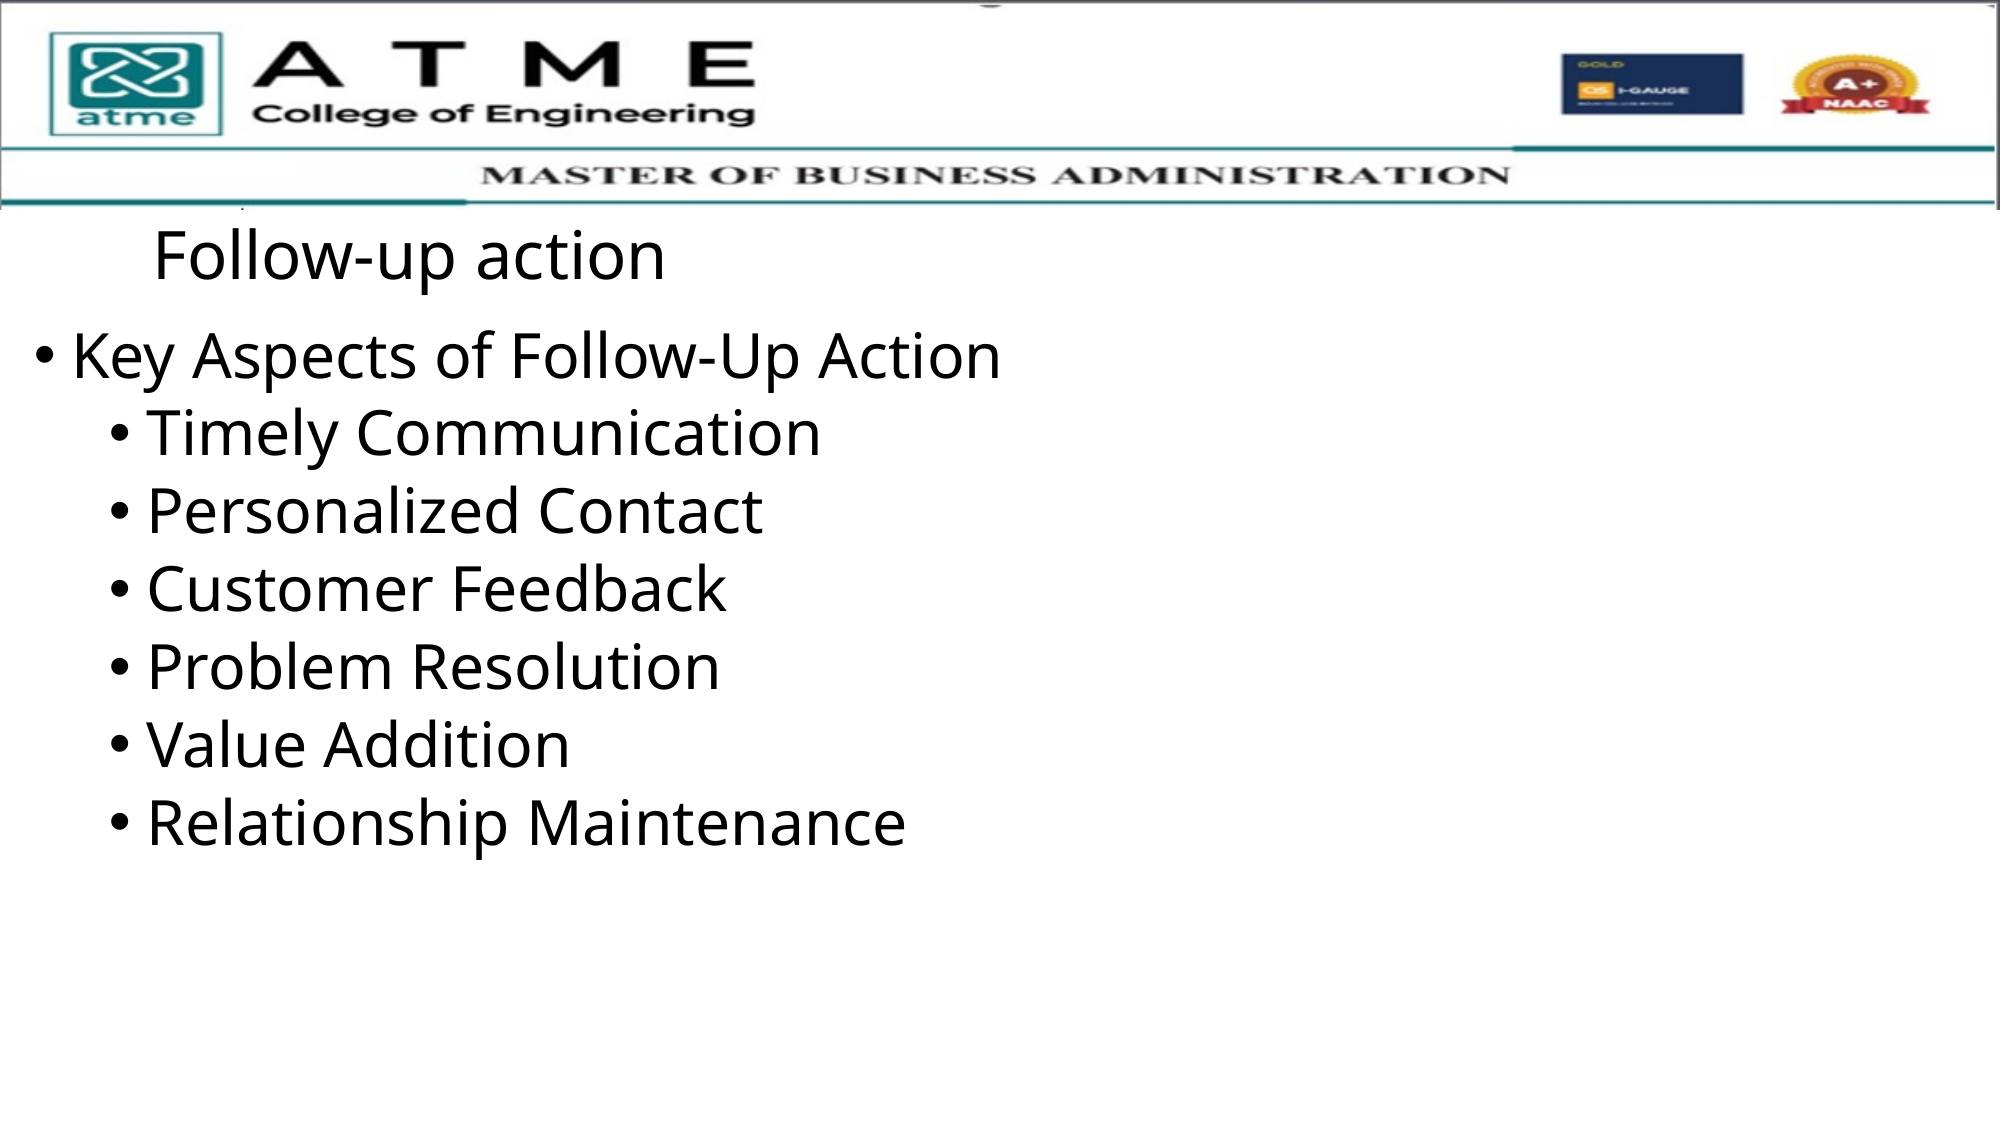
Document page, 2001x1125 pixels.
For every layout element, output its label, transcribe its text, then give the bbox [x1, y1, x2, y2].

list Key Aspects of Follow-Up Action Timely Communication Personalized Contact Customer Feedback Problem Resolution Value Addition Relationship Maintenance [18, 316, 1980, 1109]
title Follow-up action [137, 214, 1863, 303]
picture [0, 0, 2000, 210]
